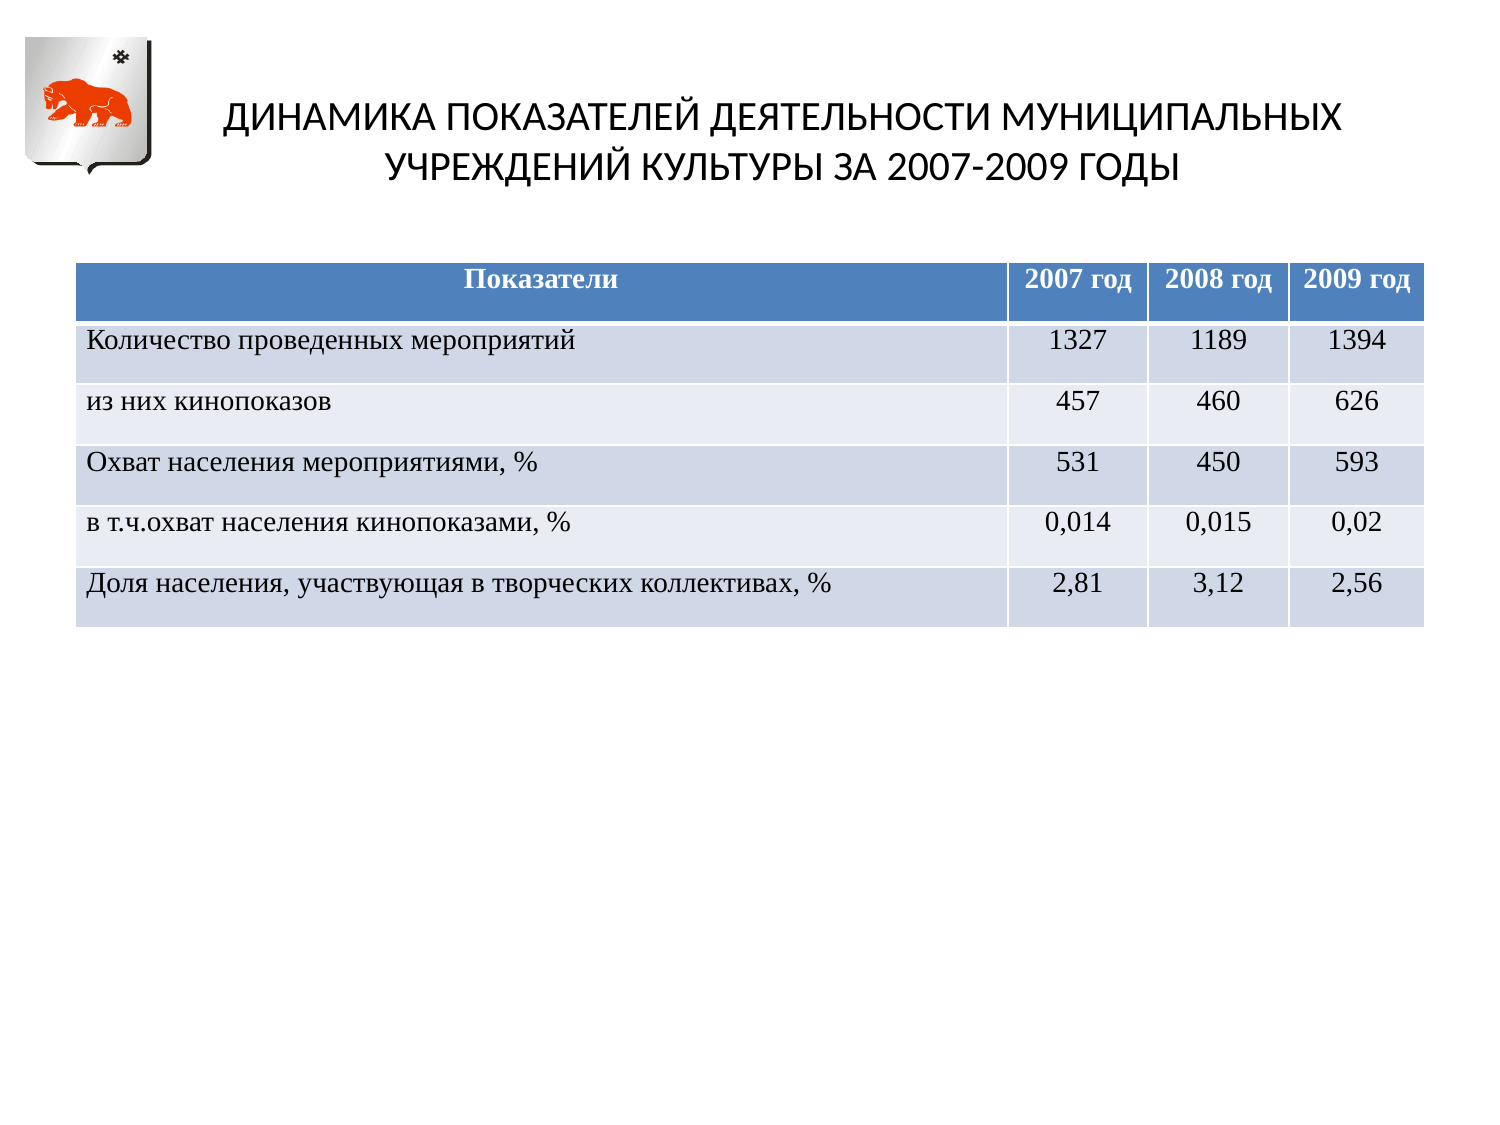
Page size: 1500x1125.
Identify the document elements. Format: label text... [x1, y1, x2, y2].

table_cell в т.ч.охват населения кинопоказами, % [76, 507, 1007, 566]
table_cell Охват населения мероприятиями, % [76, 446, 1007, 505]
table_cell 531 [1009, 446, 1147, 505]
table_cell 457 [1009, 385, 1147, 444]
table_cell Доля населения, участвующая в творческих коллективах, % [76, 568, 1007, 627]
table_cell 0,015 [1149, 507, 1288, 566]
picture [23, 34, 153, 176]
table_header 2009 год [1290, 263, 1424, 321]
table_cell из них кинопоказов [76, 385, 1007, 444]
table_cell 626 [1290, 385, 1424, 444]
table_cell 450 [1149, 446, 1288, 505]
table_cell 2,56 [1290, 568, 1424, 627]
table_cell 593 [1290, 446, 1424, 505]
table_header 2008 год [1149, 263, 1288, 321]
table_cell 2,81 [1009, 568, 1147, 627]
table_cell 0,02 [1290, 507, 1424, 566]
table_cell 460 [1149, 385, 1288, 444]
table_cell 0,014 [1009, 507, 1147, 566]
table_header Показатели [76, 263, 1007, 321]
table_cell Количество проведенных мероприятий [76, 326, 1007, 383]
table_cell 1394 [1290, 326, 1424, 383]
table_cell 1327 [1009, 326, 1147, 383]
table_header 2007 год [1009, 263, 1147, 321]
table_cell 1189 [1149, 326, 1288, 383]
title ДИНАМИКА ПОКАЗАТЕЛЕЙ ДЕЯТЕЛЬНОСТИ МУНИЦИПАЛЬНЫХ УЧРЕЖДЕНИЙ КУЛЬТУРЫ ЗА 2007-2009 ГОДЫ [140, 45, 1425, 233]
table_cell 3,12 [1149, 568, 1288, 627]
